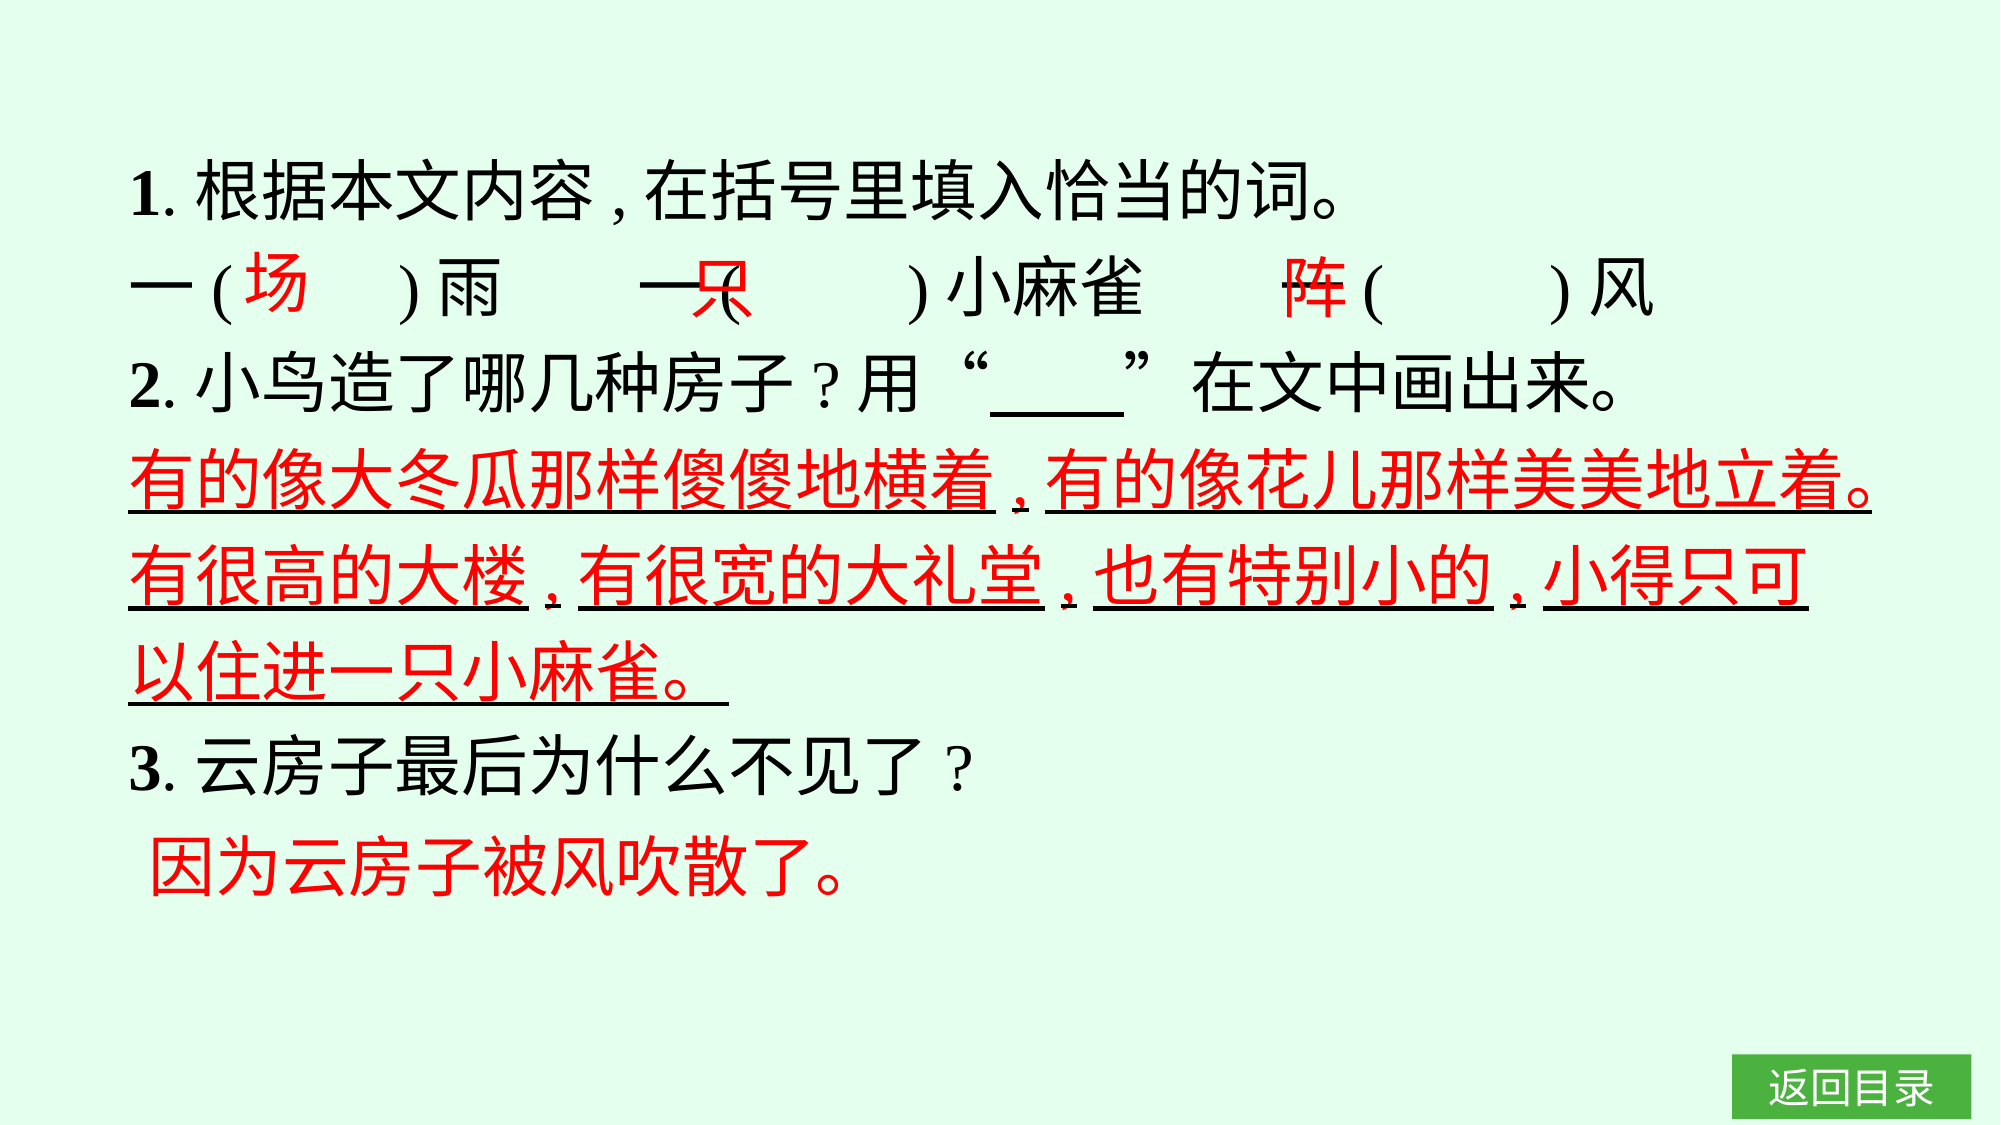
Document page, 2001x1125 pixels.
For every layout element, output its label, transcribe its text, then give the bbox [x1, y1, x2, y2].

text_box 有的像大冬瓜那样傻傻地横着,有的像花儿那样美美地立着。有很高的大楼,有很宽的大礼堂,也有特别小的,小得只可以住进一只小麻雀。 [113, 414, 1887, 718]
text_box 因为云房子被风吹散了。 [133, 801, 898, 913]
text_box 只 [674, 222, 772, 333]
text_box 1.根据本文内容,在括号里填入恰当的词。 一( )雨 一( )小麻雀 一( )风 2.小鸟造了哪几种房子?用“ ”在文中画出来。 3.云房子最后为什么不见了? [113, 125, 1887, 414]
text_box 场 [228, 217, 325, 329]
text_box 1.根据本文内容,在括号里填入恰当的词。 一( )雨 一( )小麻雀 一( )风 2.小鸟造了哪几种房子?用“ ”在文中画出来。 3.云房子最后为什么不见了? [113, 718, 1887, 812]
text_box 阵 [1266, 222, 1364, 333]
